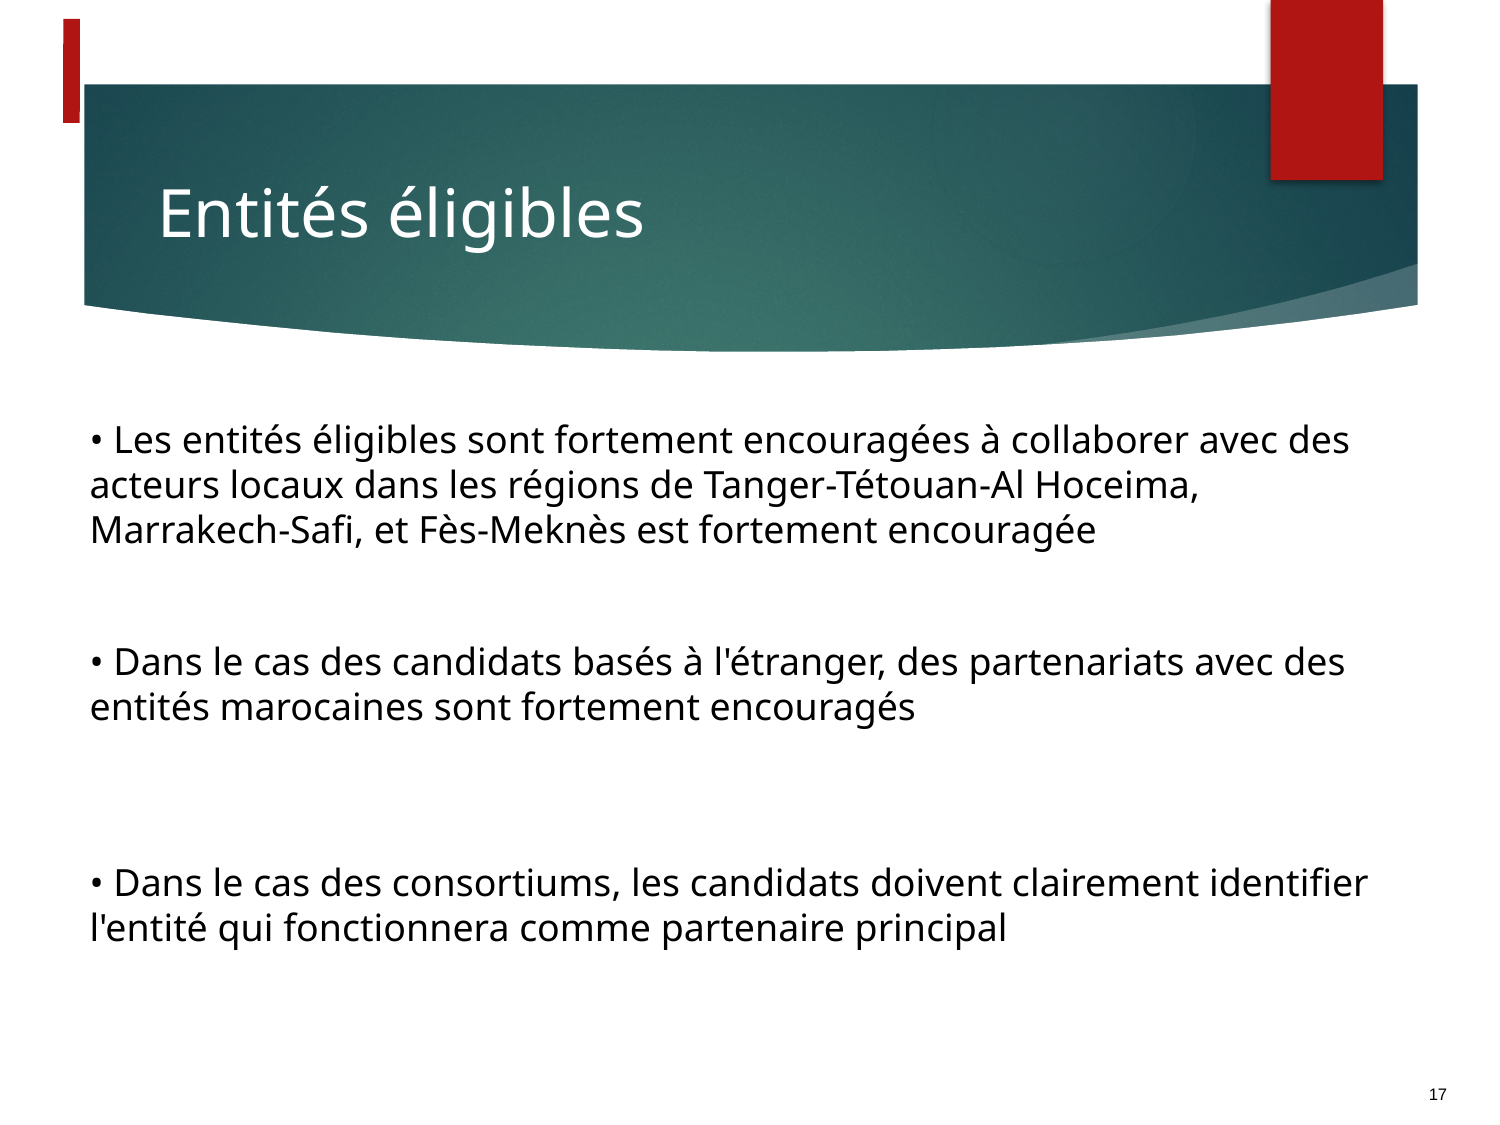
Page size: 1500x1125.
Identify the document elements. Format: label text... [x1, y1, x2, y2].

list • Les entités éligibles sont fortement encouragées à collaborer avec des acteurs locaux dans les régions de Tanger-Tétouan-Al Hoceima, Marrakech-Safi, et Fès-Meknès est fortement encouragée • Dans le cas des candidats basés à l'étranger, des partenariats avec des entités marocaines sont fortement encouragés • Dans le cas des consortiums, les candidats doivent clairement identifier l'entité qui fonctionnera comme partenaire principal [74, 408, 1390, 988]
title Entités éligibles [142, 152, 1183, 269]
